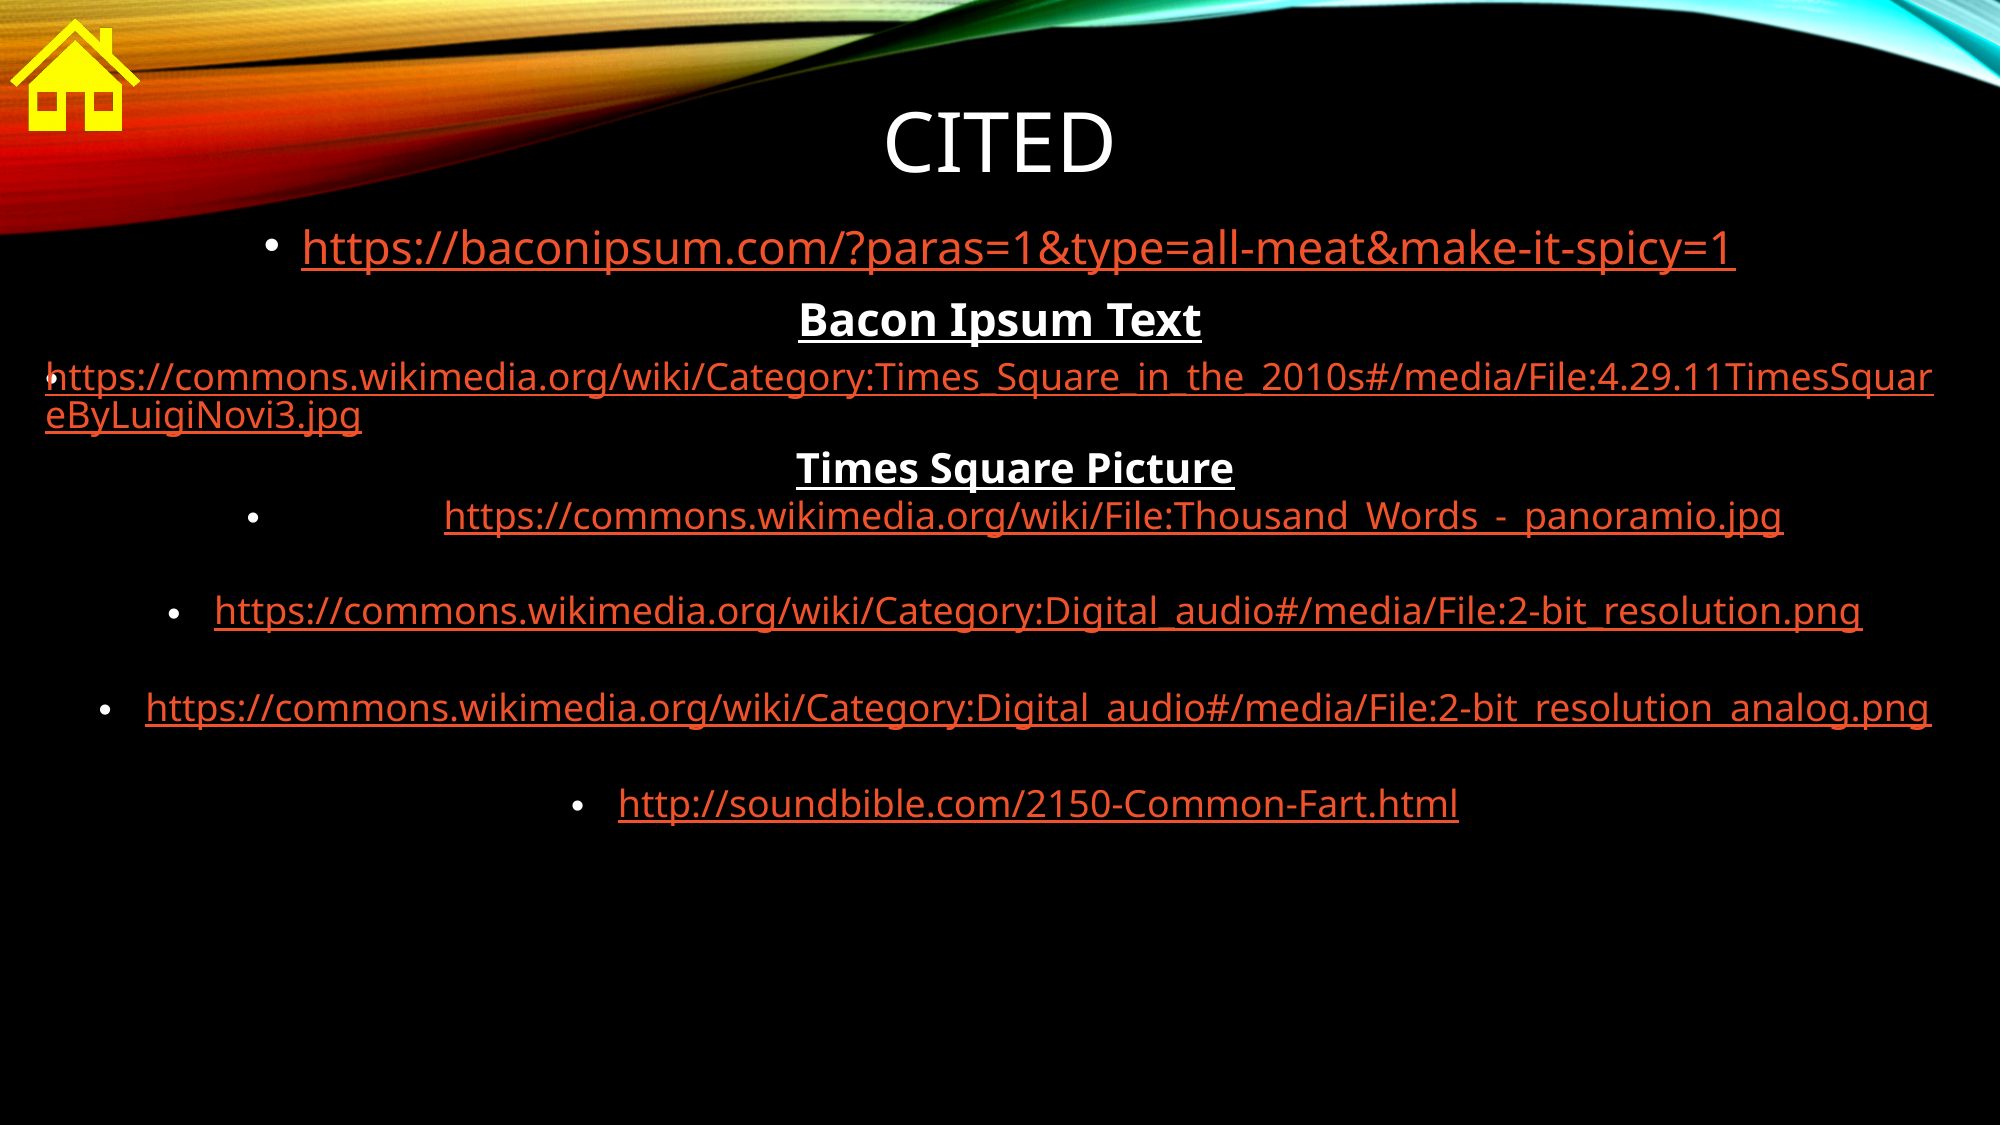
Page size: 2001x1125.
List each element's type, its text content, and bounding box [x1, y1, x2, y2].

list https://baconipsum.com/?paras=1&type=all-meat&make-it-spicy=1 Bacon Ipsum Text [112, 212, 1888, 345]
title Cited [293, 39, 1707, 212]
picture [0, 0, 2000, 237]
text_box https://commons.wikimedia.org/wiki/Category:Times_Square_in_the_2010s#/media/File:4.29.11TimesSquareByLuigiNovi3.jpg Times Square Picture https://commons.wikimedia.org/wiki/File:Thousand_Words_-_panoramio.jpg https://commons.wikimedia.org/wiki/Category:Digital_audio#/media/File:2-bit_resolution.png https://commons.wikimedia.org/wiki/Category:Digital_audio#/media/File:2-bit_resolution_analog.png http://soundbible.com/2150-Common-Fart.html [30, 345, 2000, 981]
